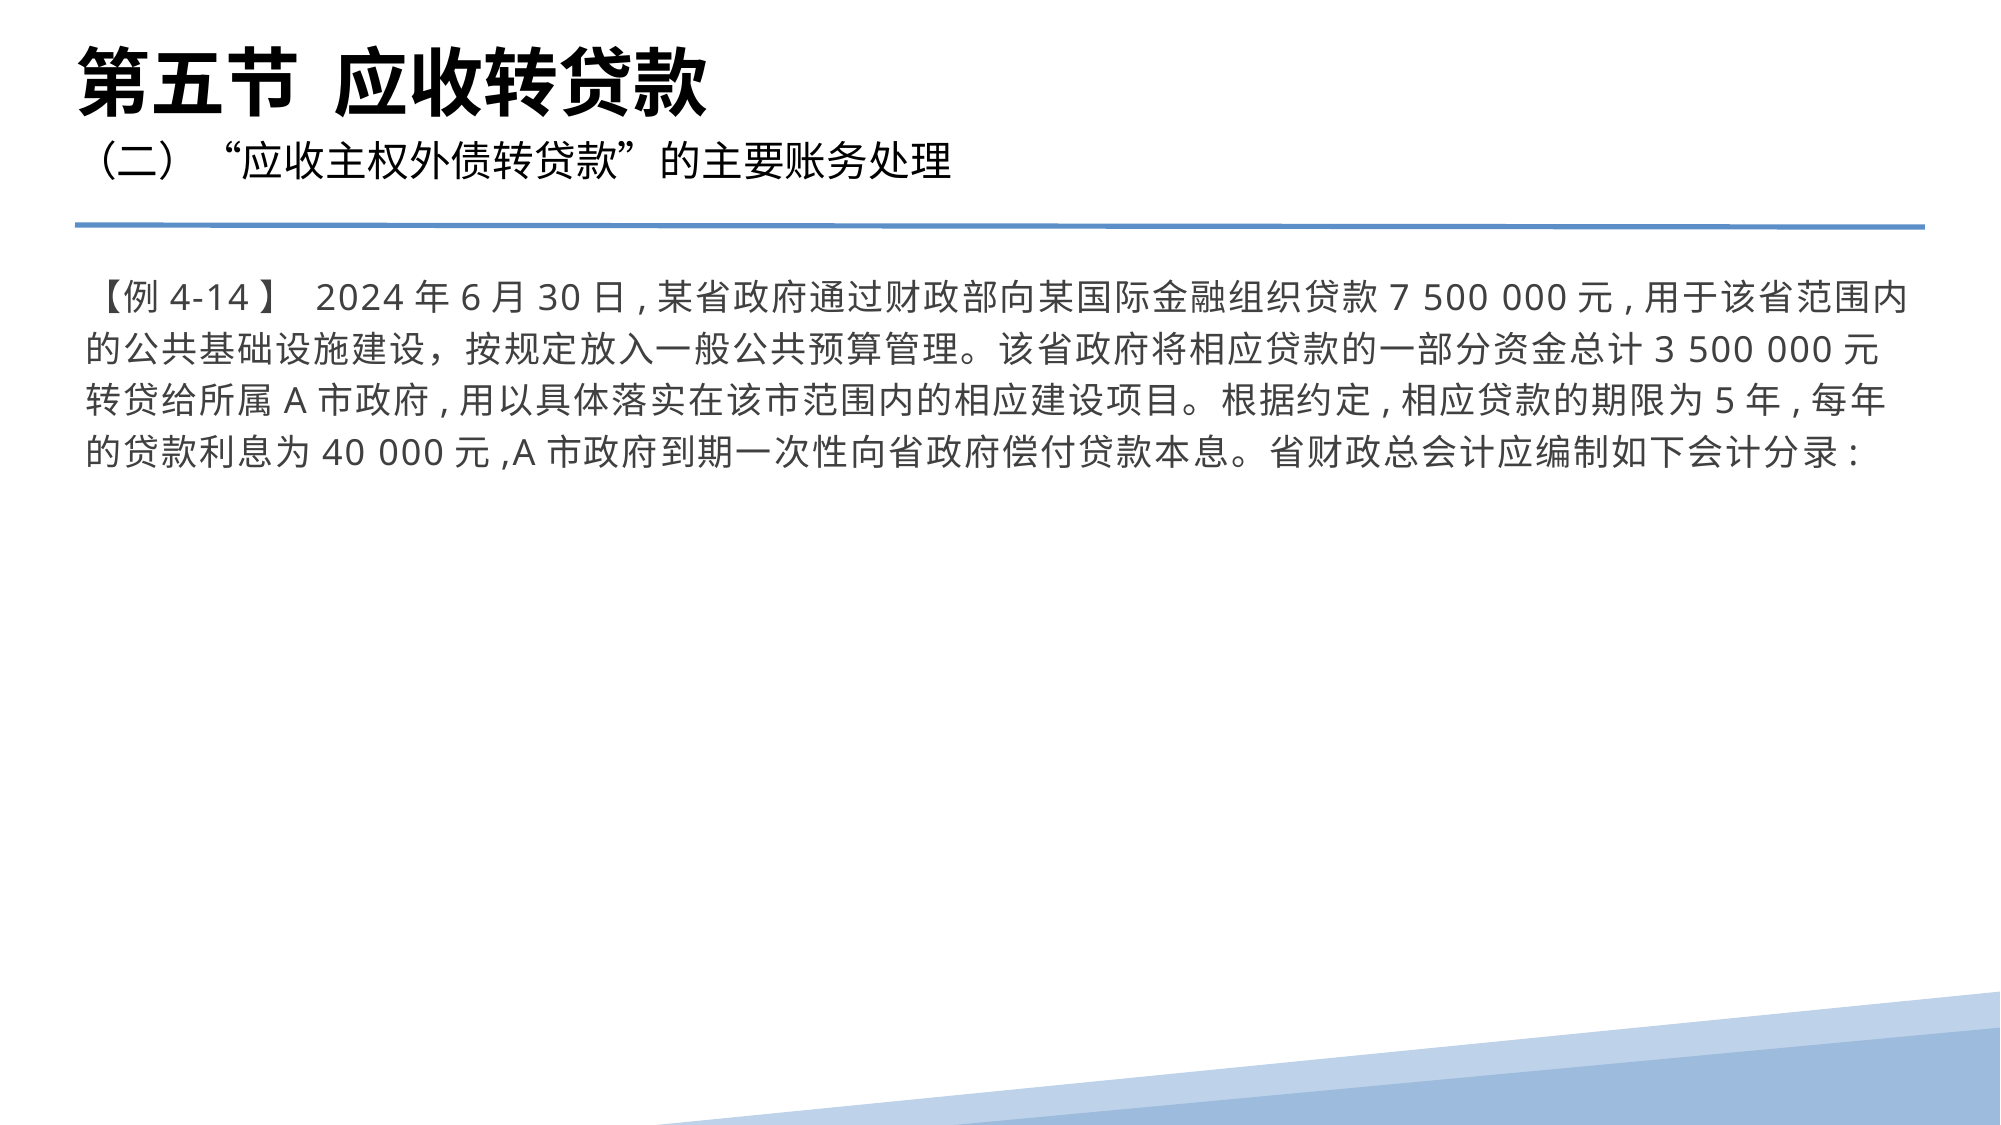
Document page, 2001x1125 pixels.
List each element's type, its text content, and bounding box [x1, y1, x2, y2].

text_box 第五节 应收转贷款 [75, 24, 1925, 124]
text_box 【例4-14】 2024年6月30日,某省政府通过财政部向某国际金融组织贷款7 500 000元,用于该省范围内的公共基础设施建设，按规定放入一般公共预算管理。该省政府将相应贷款的一部分资金总计3 500 000元转贷给所属A市政府,用以具体落实在该市范围内的相应建设项目。根据约定,相应贷款的期限为5年,每年的贷款利息为40 000元,A市政府到期一次性向省政府偿付贷款本息。省财政总会计应编制如下会计分录: [75, 238, 1925, 500]
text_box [656, 991, 2000, 1125]
text_box （二）“应收主权外债转贷款”的主要账务处理 [75, 124, 1925, 200]
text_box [74, 224, 1925, 228]
